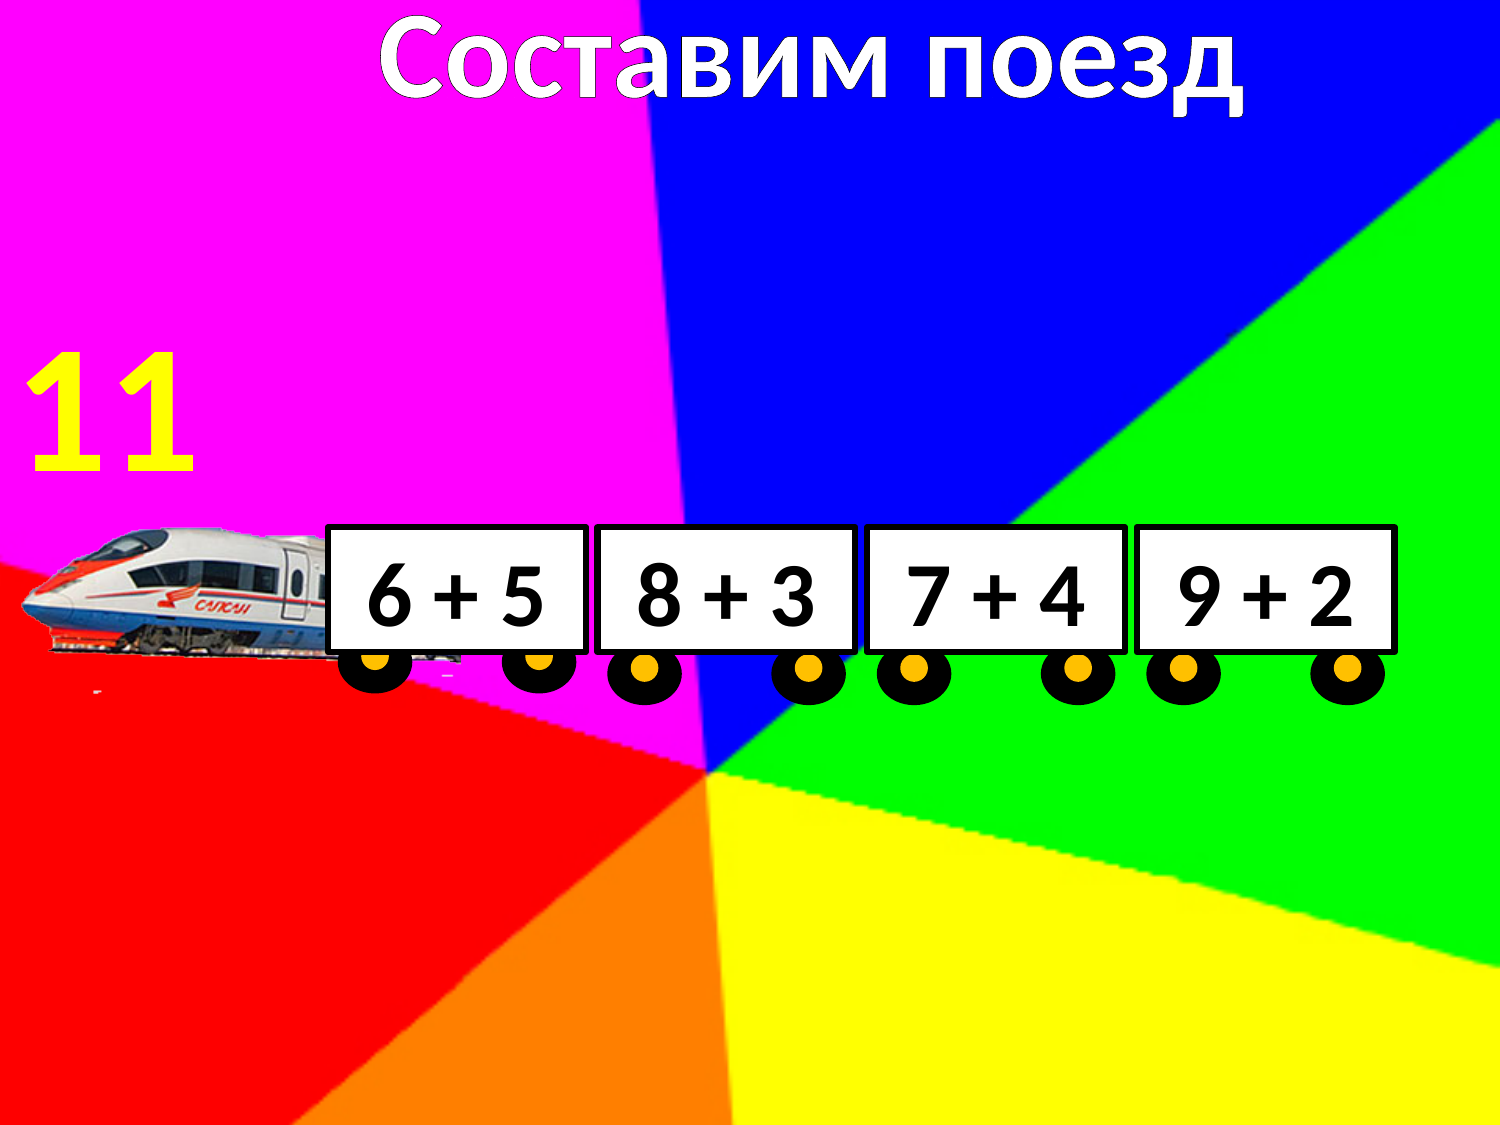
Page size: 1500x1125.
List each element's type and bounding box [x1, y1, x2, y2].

text_box [0, 398, 1395, 788]
picture [0, 0, 1500, 1125]
